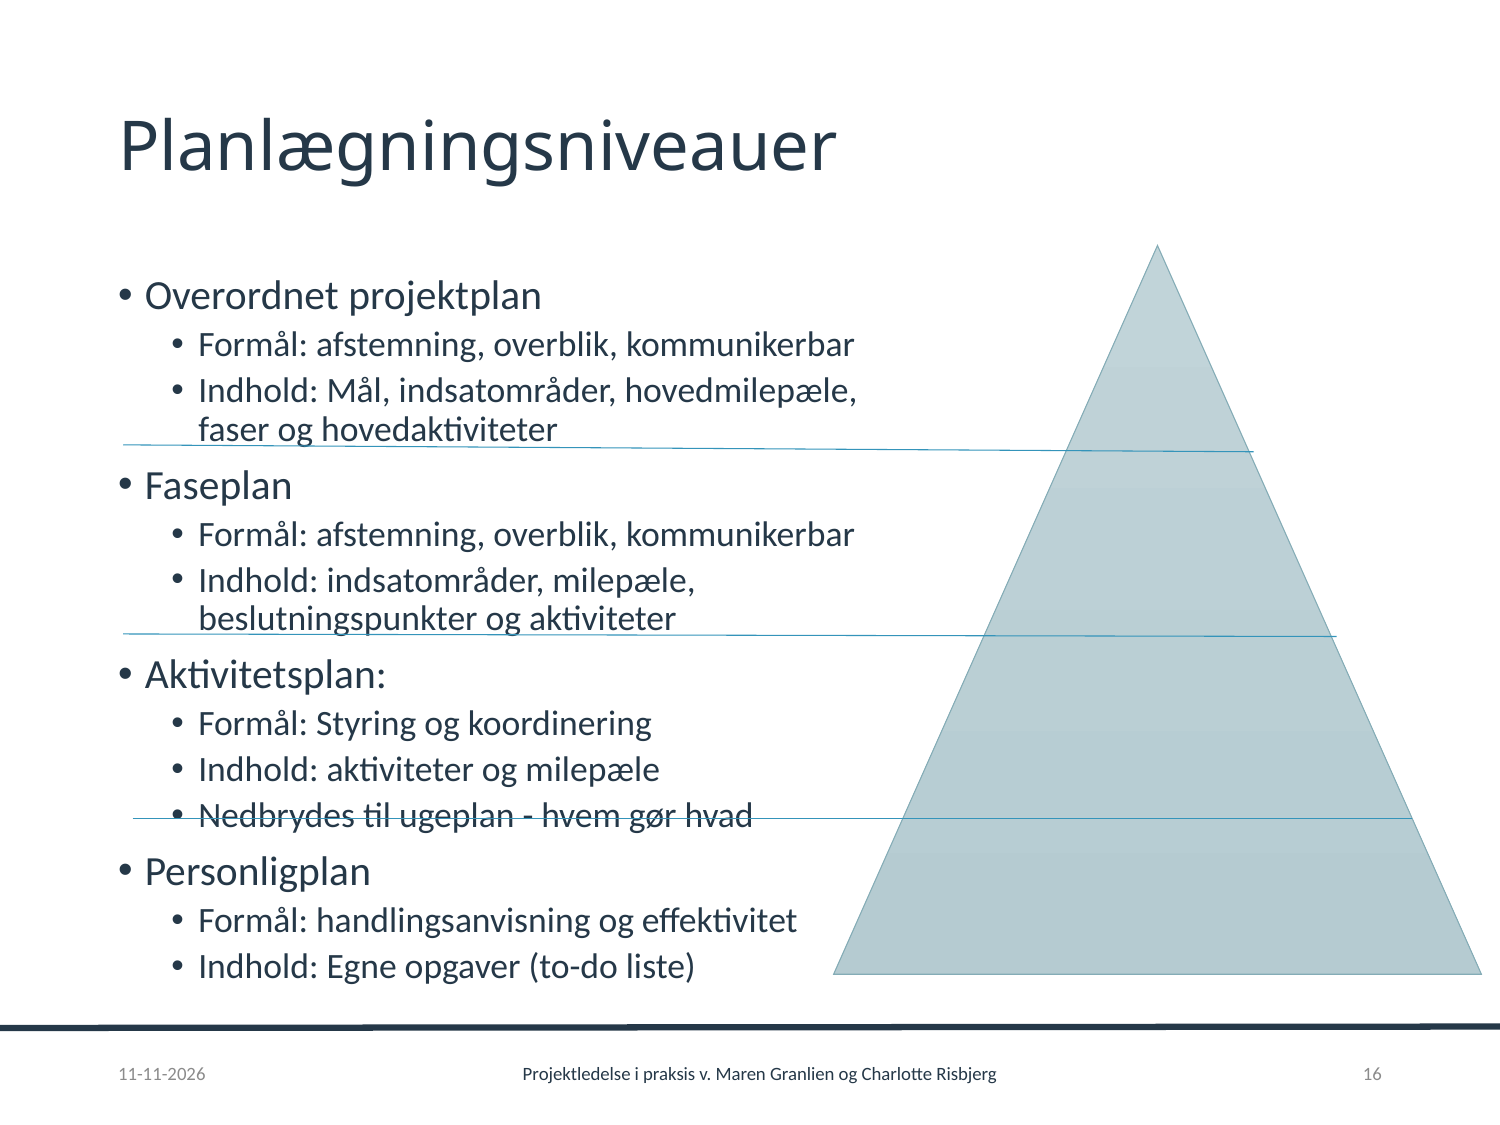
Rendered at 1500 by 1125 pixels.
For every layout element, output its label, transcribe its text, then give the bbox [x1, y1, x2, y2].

slide_number 16 [1281, 1042, 1397, 1103]
title Planlægningsniveauer [103, 39, 1397, 257]
text_box [1068, 244, 1247, 444]
list Overordnet projektplan Formål: afstemning, overblik, kommunikerbar Indhold: Mål, indsatområder, hovedmilepæle, faser og hovedaktiviteter Faseplan Formål: afstemning, overblik, kommunikerbar Indhold: indsatområder, milepæle, beslutningspunkter og aktiviteter Aktivitetsplan: Formål: Styring og koordinering Indhold: aktiviteter og milepæle Nedbrydes til ugeplan - hvem gør hvad Personligplan Formål: handlingsanvisning og effektivitet Indhold: Egne opgaver (to-do liste) [103, 266, 1397, 995]
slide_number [103, 1042, 252, 1103]
text_box [902, 637, 1413, 818]
text_box [832, 819, 1483, 975]
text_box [123, 444, 1254, 452]
text_box [984, 452, 1331, 633]
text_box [123, 633, 1337, 637]
footer Projektledelse i praksis v. Maren Granlien og Charlotte Risbjerg [265, 1042, 1254, 1103]
